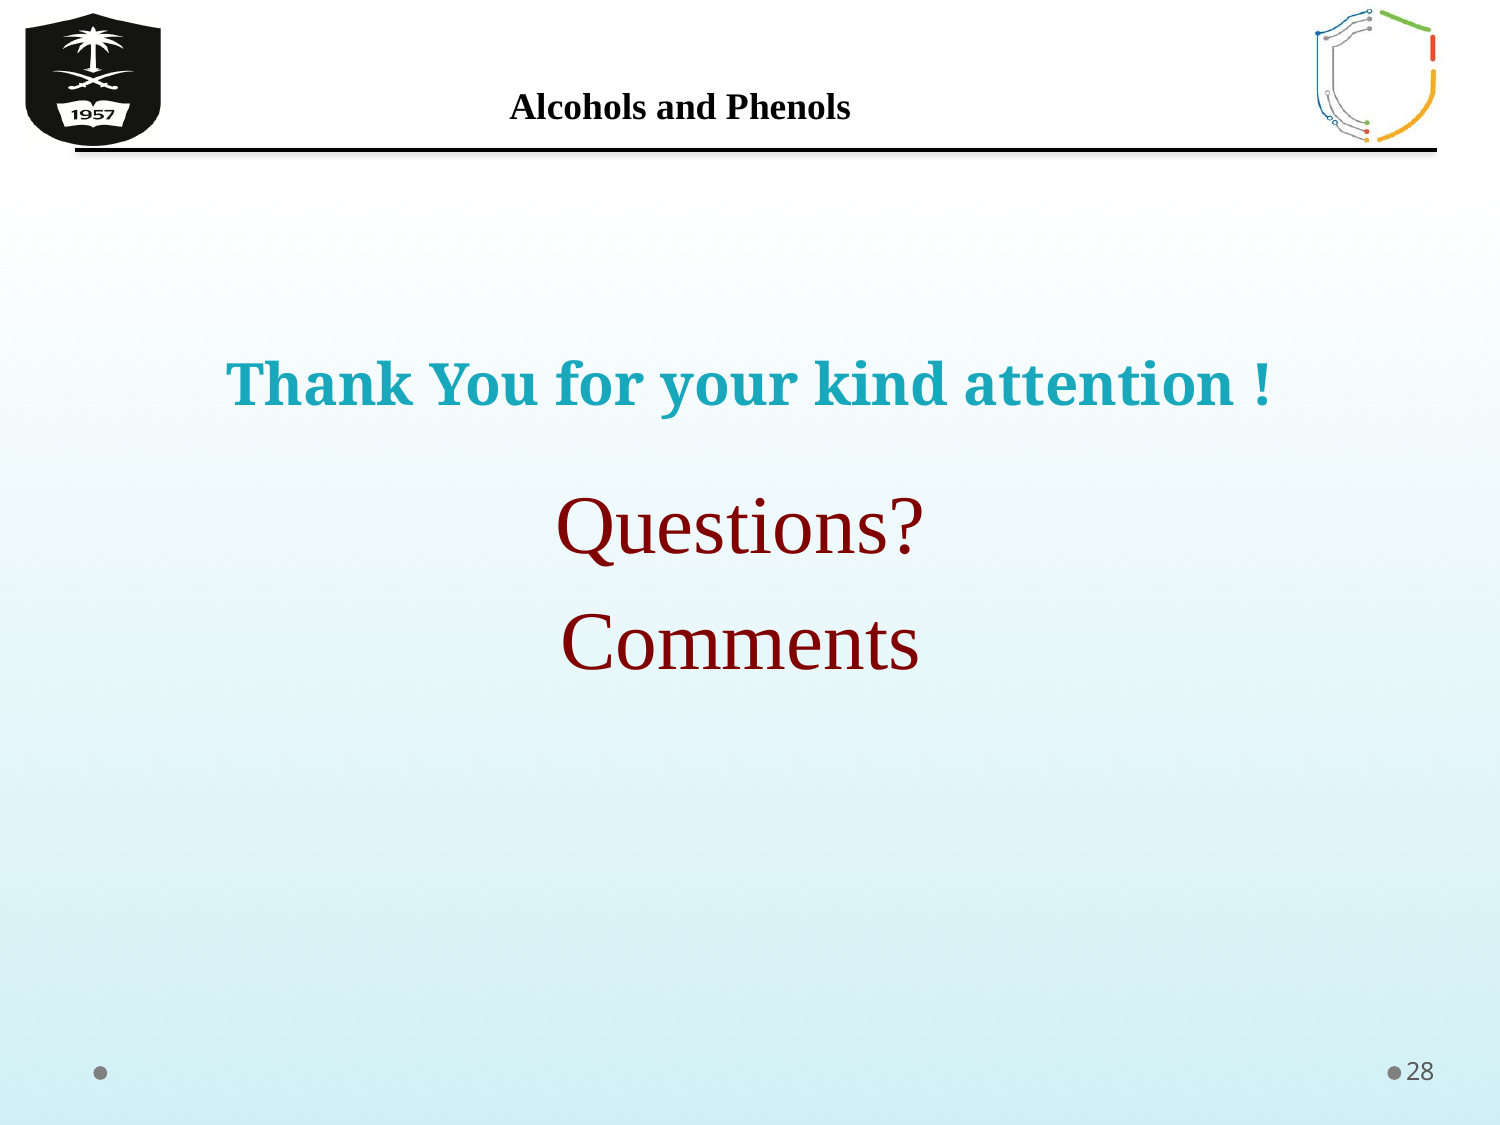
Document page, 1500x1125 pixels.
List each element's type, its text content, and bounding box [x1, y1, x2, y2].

title Thank You for your kind attention ! [112, 275, 1388, 425]
picture [0, 0, 1500, 1125]
slide_number 28 [1401, 1042, 1494, 1103]
text_box Alcohols and Phenols [494, 74, 866, 135]
subtitle Questions? Comments [437, 462, 1044, 776]
